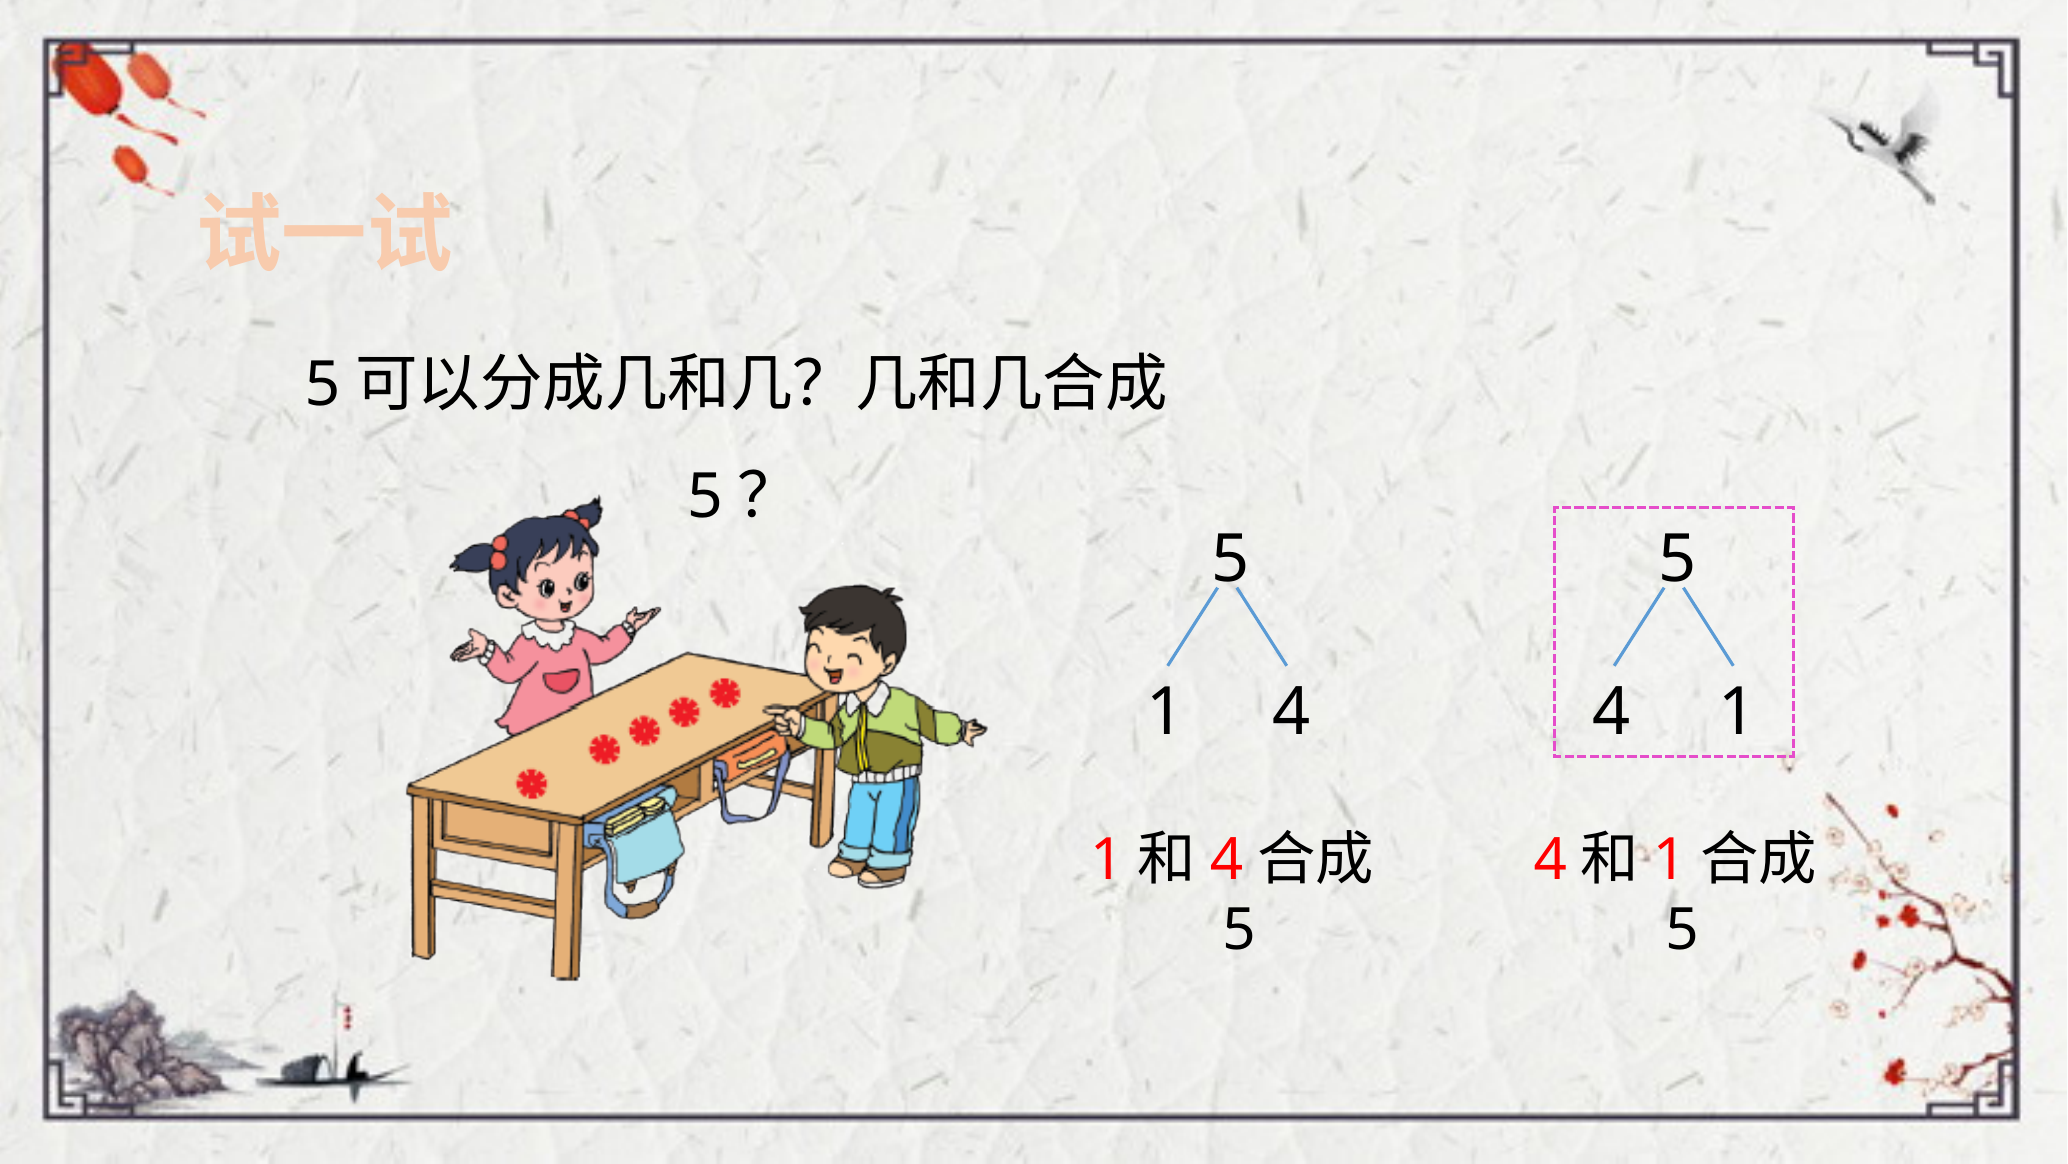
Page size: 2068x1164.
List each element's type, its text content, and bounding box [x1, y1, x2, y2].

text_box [1614, 587, 1734, 666]
text_box 4和1合成5 [1508, 813, 1856, 969]
text_box 1和4合成5 [1065, 813, 1413, 969]
picture [0, 0, 2068, 1164]
text_box 试一试 [181, 172, 468, 290]
text_box 5 [1196, 507, 1281, 587]
text_box 1 [1131, 660, 1216, 756]
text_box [1167, 587, 1287, 666]
text_box 5可以分成几和几？几和几合成5？ [240, 297, 1247, 538]
text_box 4 [1257, 660, 1342, 756]
text_box [1553, 507, 1795, 757]
